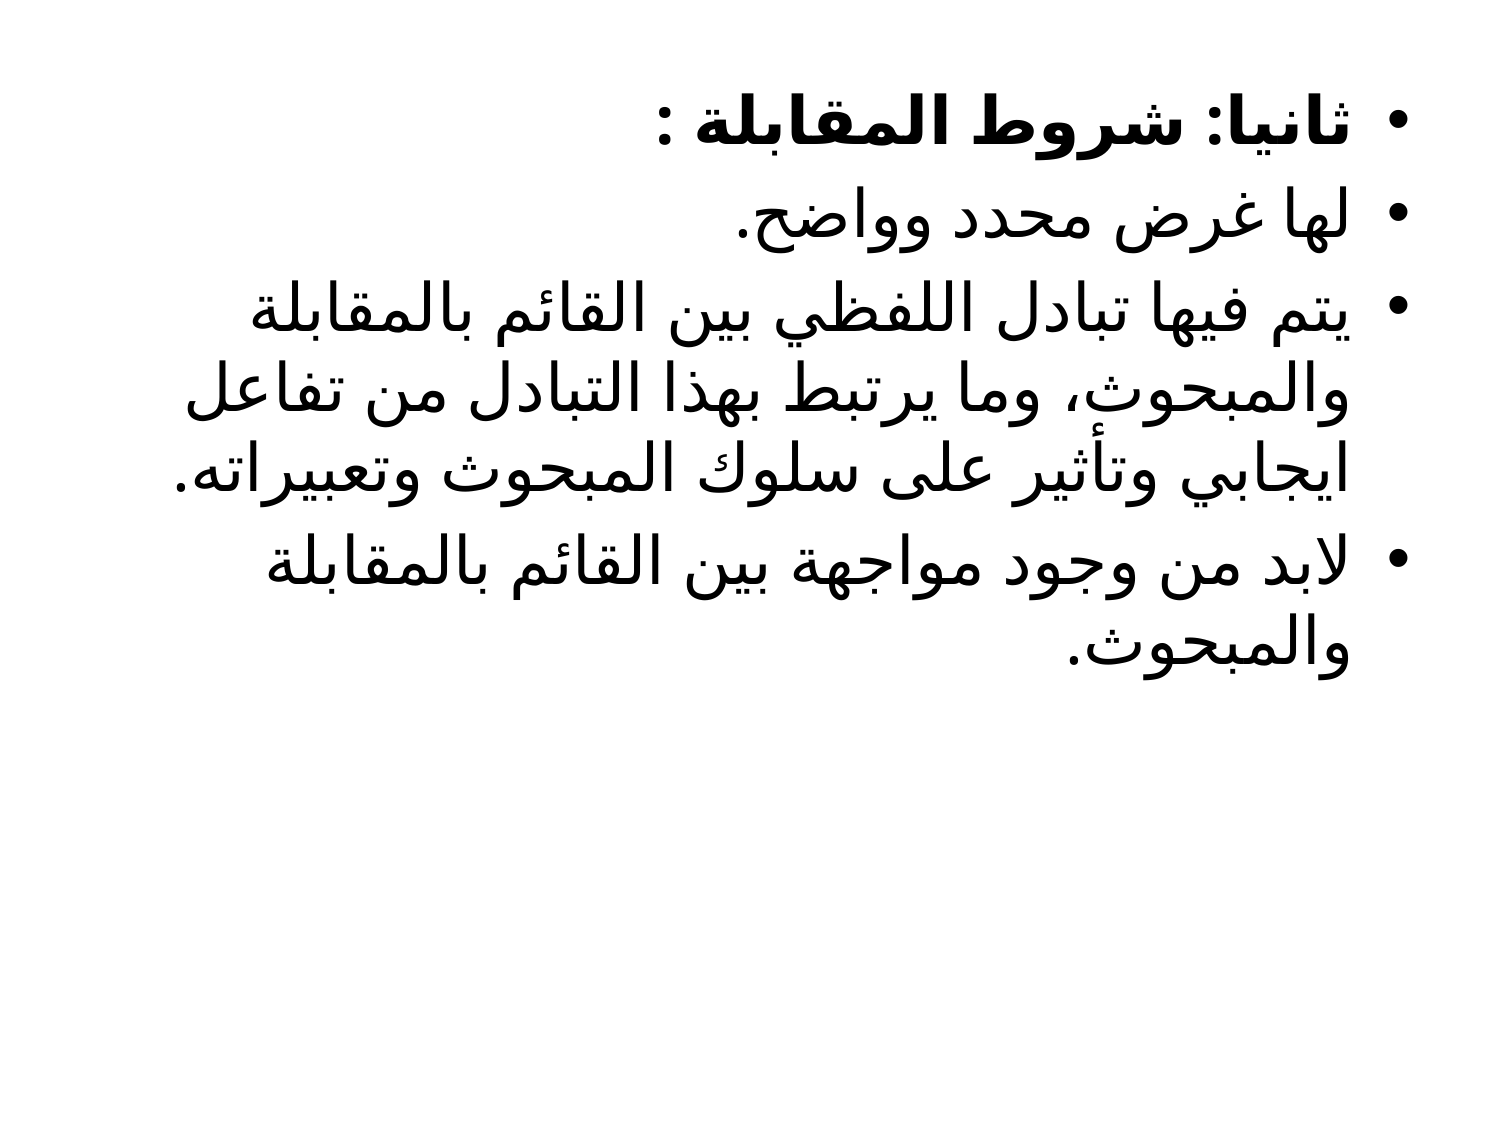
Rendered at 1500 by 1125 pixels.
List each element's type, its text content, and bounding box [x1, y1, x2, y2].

list ثانيا: شروط المقابلة : لها غرض محدد وواضح. يتم فيها تبادل اللفظي بين القائم بالمقابلة والمبحوث، وما يرتبط بهذا التبادل من تفاعل ايجابي وتأثير على سلوك المبحوث وتعبيراته. لابد من وجود مواجهة بين القائم بالمقابلة والمبحوث. [75, 70, 1425, 1005]
